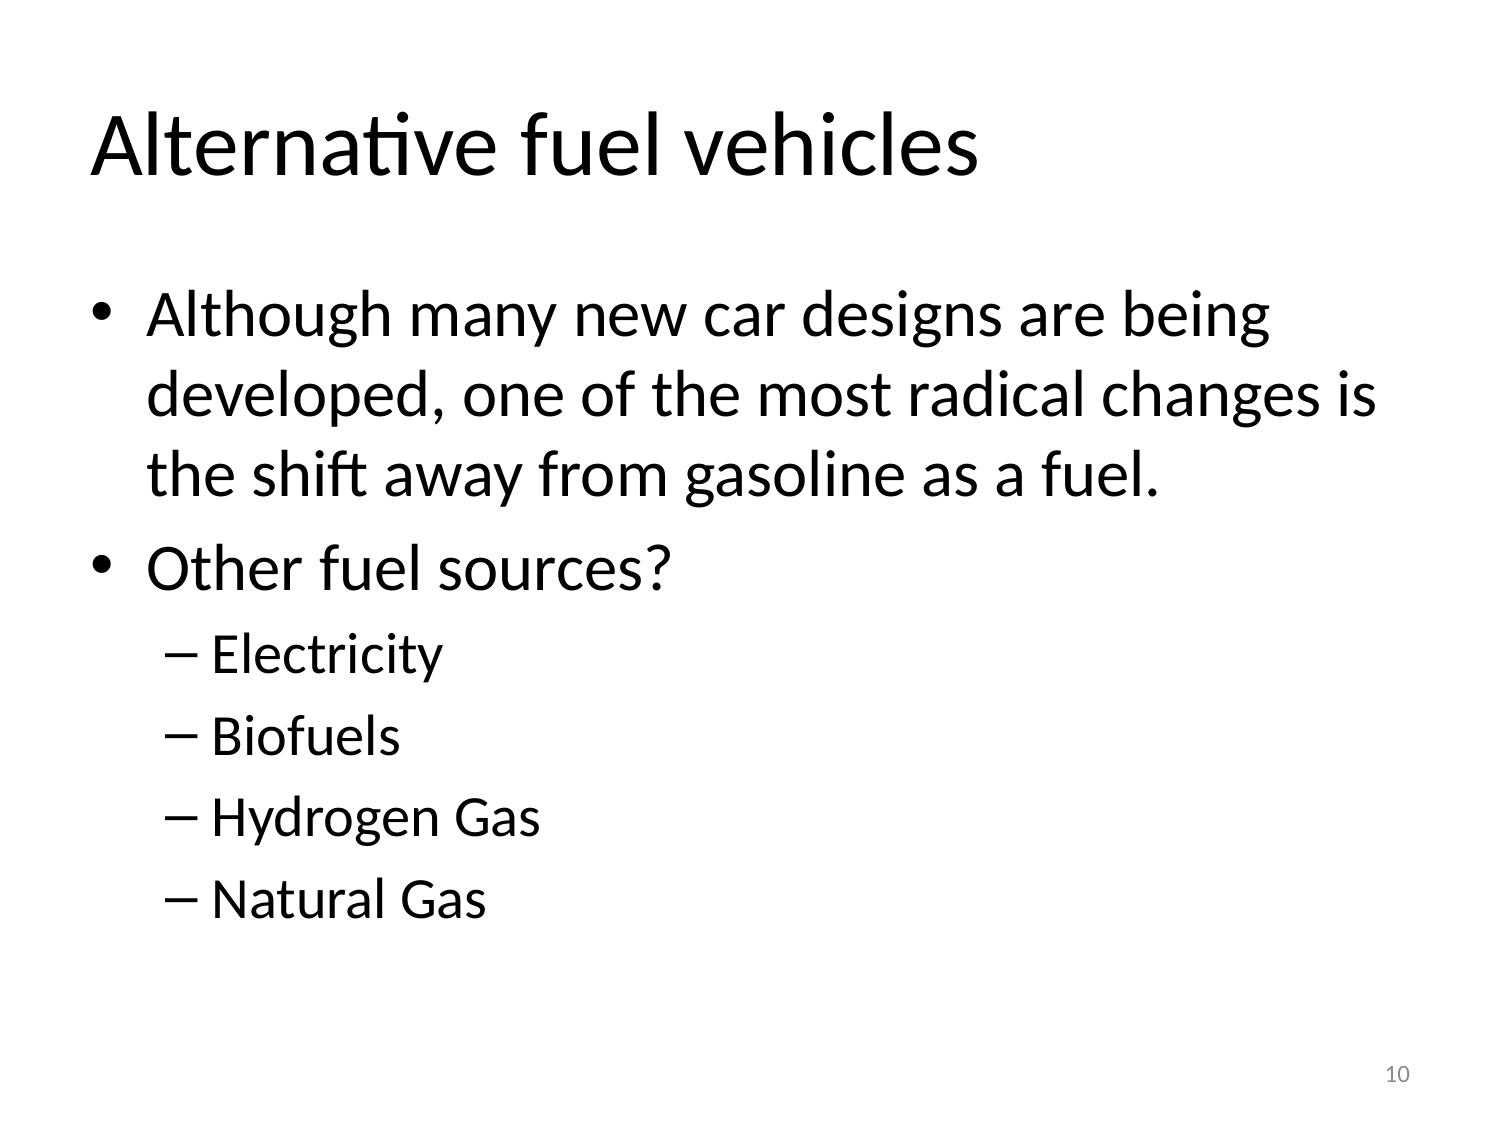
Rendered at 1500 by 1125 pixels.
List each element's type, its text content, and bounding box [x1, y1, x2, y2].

slide_number 10 [1074, 1042, 1425, 1103]
title Alternative fuel vehicles [75, 45, 1425, 233]
list Although many new car designs are being developed, one of the most radical changes is the shift away from gasoline as a fuel. Other fuel sources? Electricity Biofuels Hydrogen Gas Natural Gas [75, 262, 1425, 1005]
